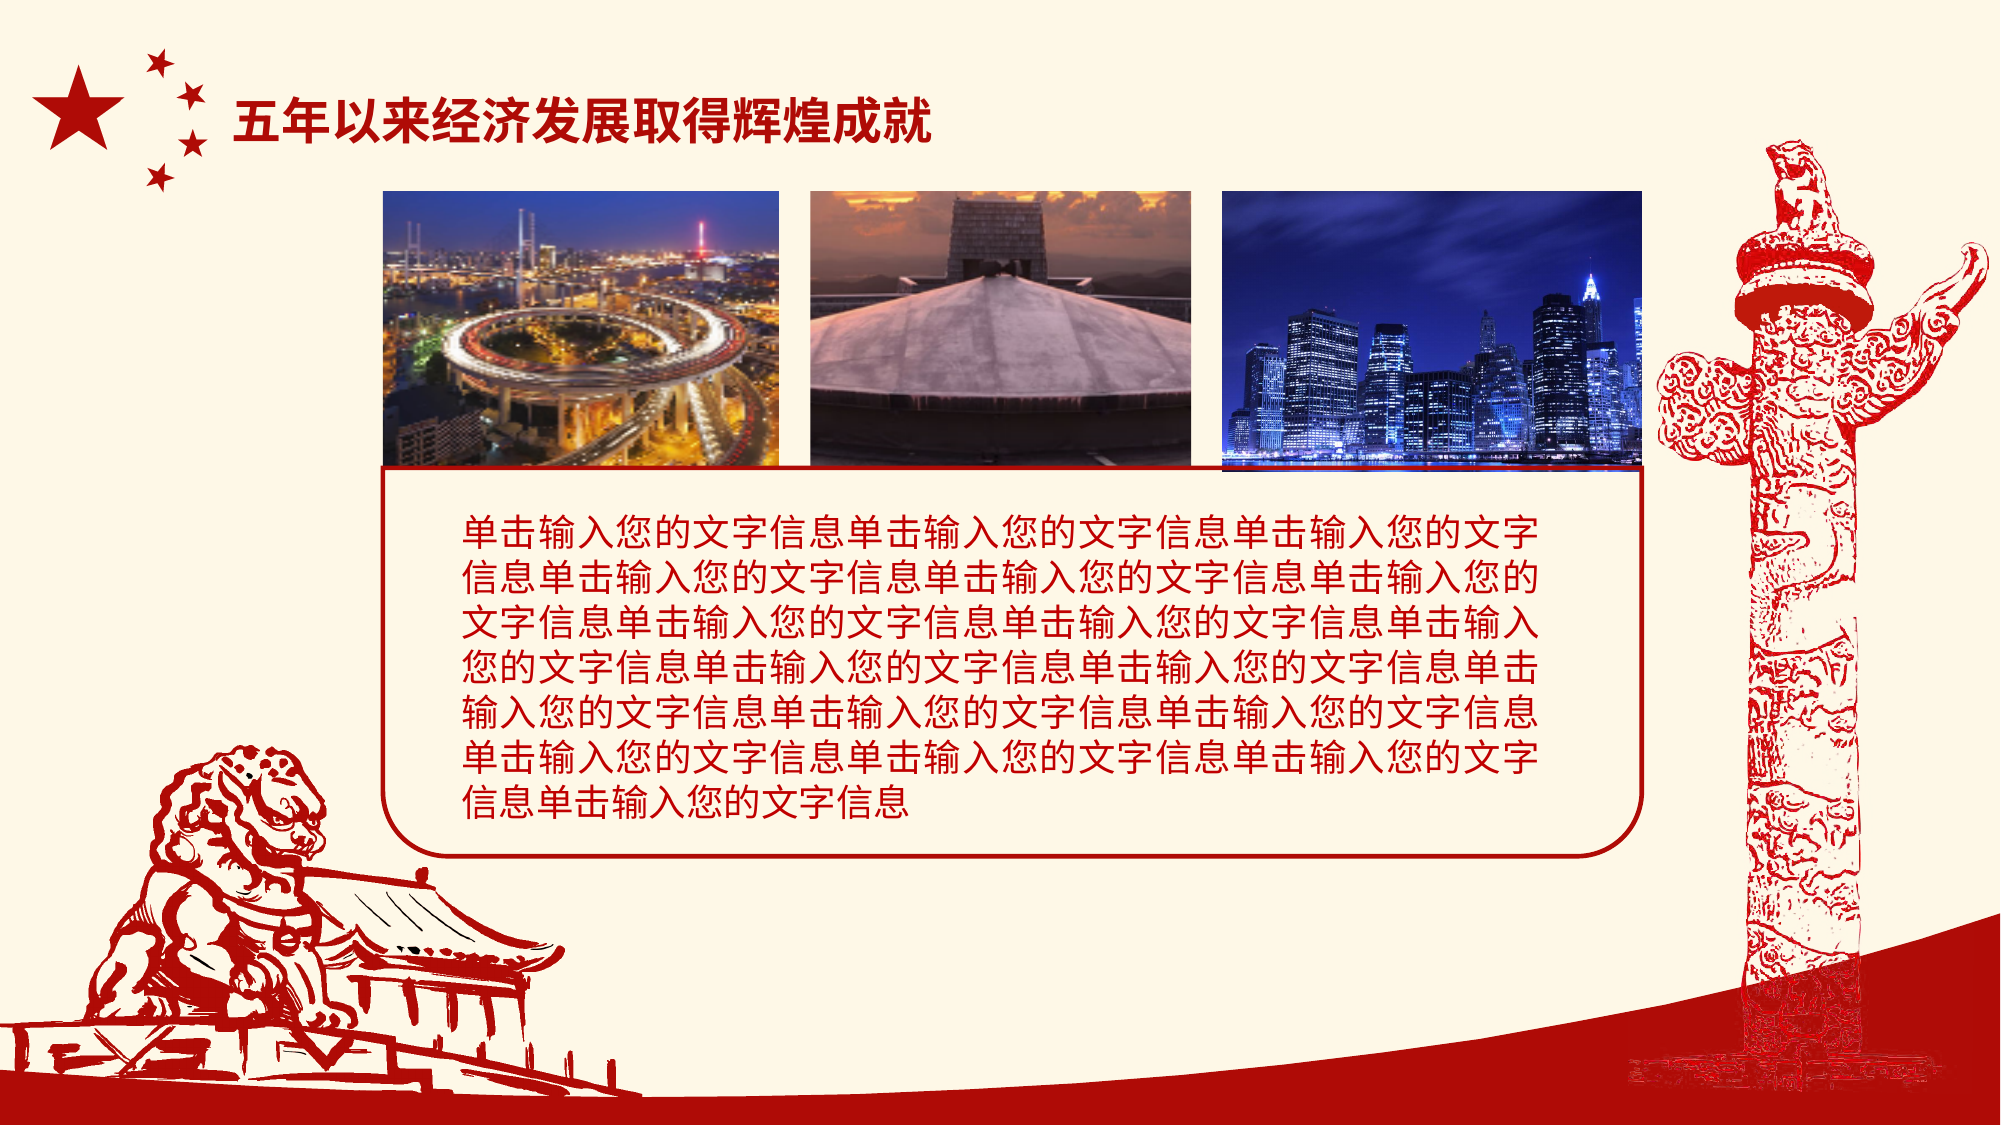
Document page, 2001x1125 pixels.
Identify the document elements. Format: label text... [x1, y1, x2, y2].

picture [22, 21, 220, 219]
text_box [809, 191, 1192, 466]
picture [0, 563, 702, 1097]
text_box 单击输入您的文字信息单击输入您的文字信息单击输入您的文字信息单击输入您的文字信息单击输入您的文字信息单击输入您的文字信息单击输入您的文字信息单击输入您的文字信息单击输入您的文字信息单击输入您的文字信息单击输入您的文字信息单击输入您的文字信息单击输入您的文字信息单击输入您的文字信息单击输入您的文字信息单击输入您的文字信息单击输入您的文字信息单击输入您的文字信息 [446, 501, 1555, 877]
text_box [381, 466, 1643, 858]
picture [1222, 21, 2000, 1125]
text_box [382, 191, 780, 466]
text_box 五年以来经济发展取得辉煌成就 [217, 81, 1001, 157]
